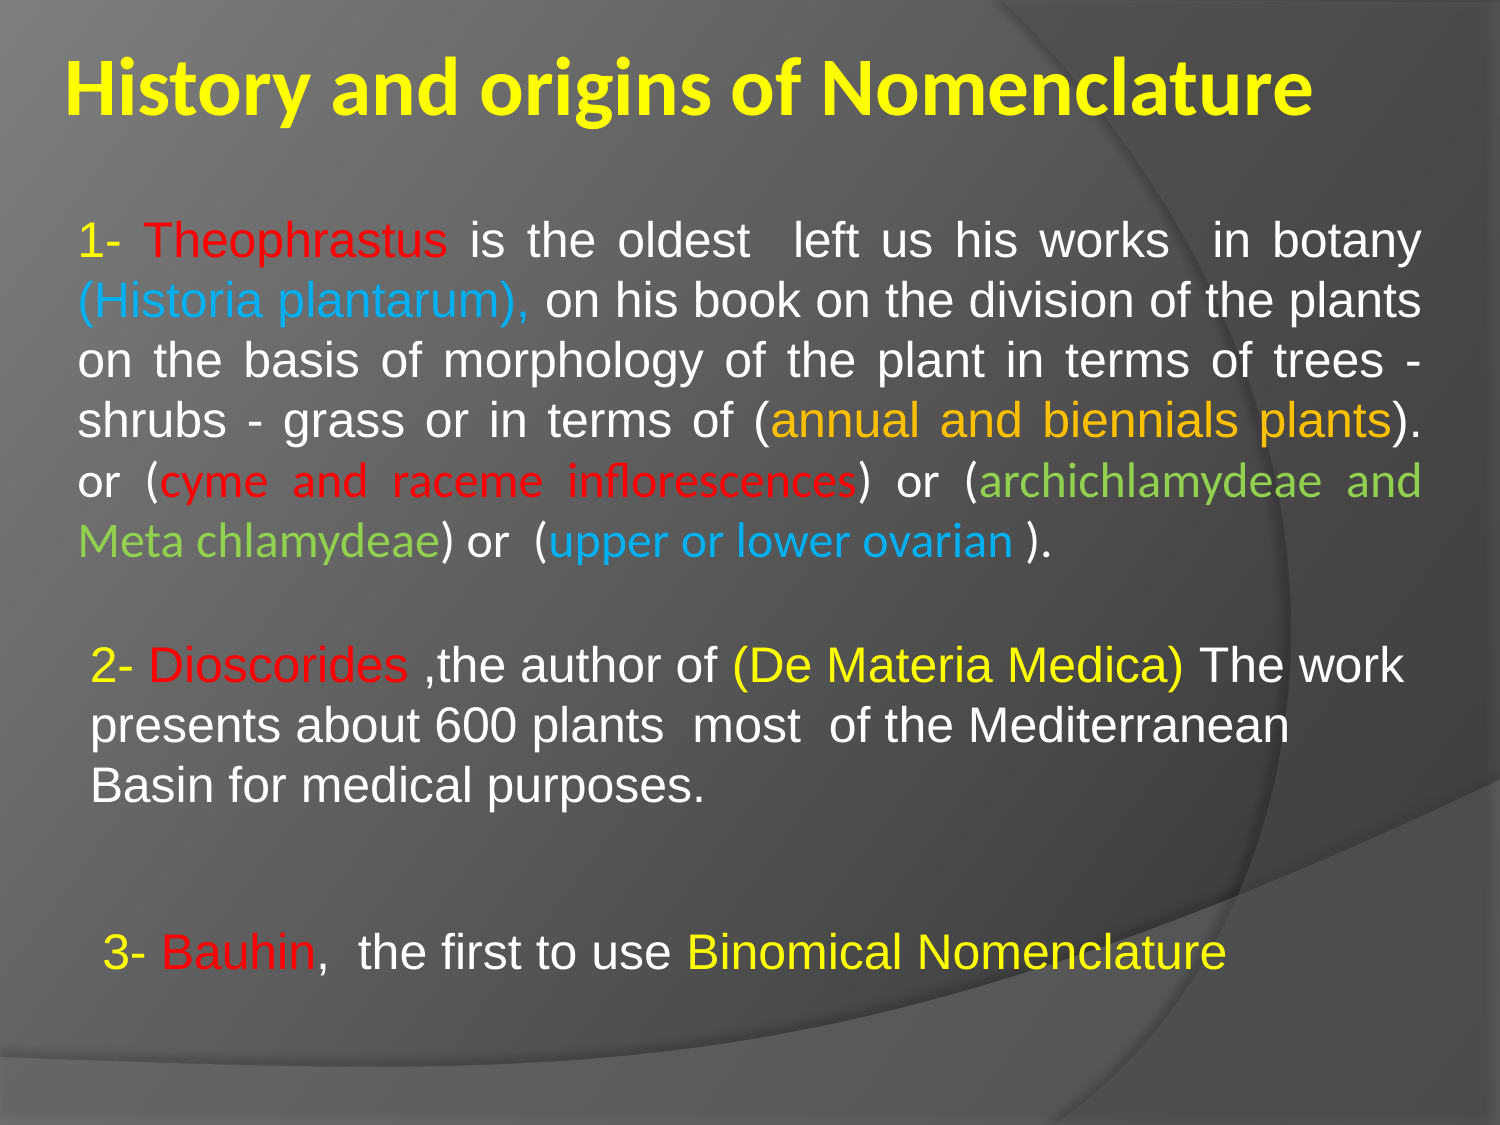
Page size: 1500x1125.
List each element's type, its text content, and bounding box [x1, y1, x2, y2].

text_box 2- Dioscorides ,the author of (De Materia Medica) The work presents about 600 plants most of the Mediterranean Basin for medical purposes. [74, 624, 1438, 865]
text_box 3- Bauhin, the first to use Binomical Nomenclature [87, 912, 1425, 988]
text_box History and origins of Nomenclature [50, 24, 1450, 185]
text_box 1- Theophrastus is the oldest left us his works in botany (Historia plantarum), on his book on the division of the plants on the basis of morphology of the plant in terms of trees - shrubs - grass or in terms of (annual and biennials plants). or (cyme and raceme inflorescences) or (archichlamydeae and Meta chlamydeae) or (upper or lower ovarian ). [62, 199, 1438, 575]
